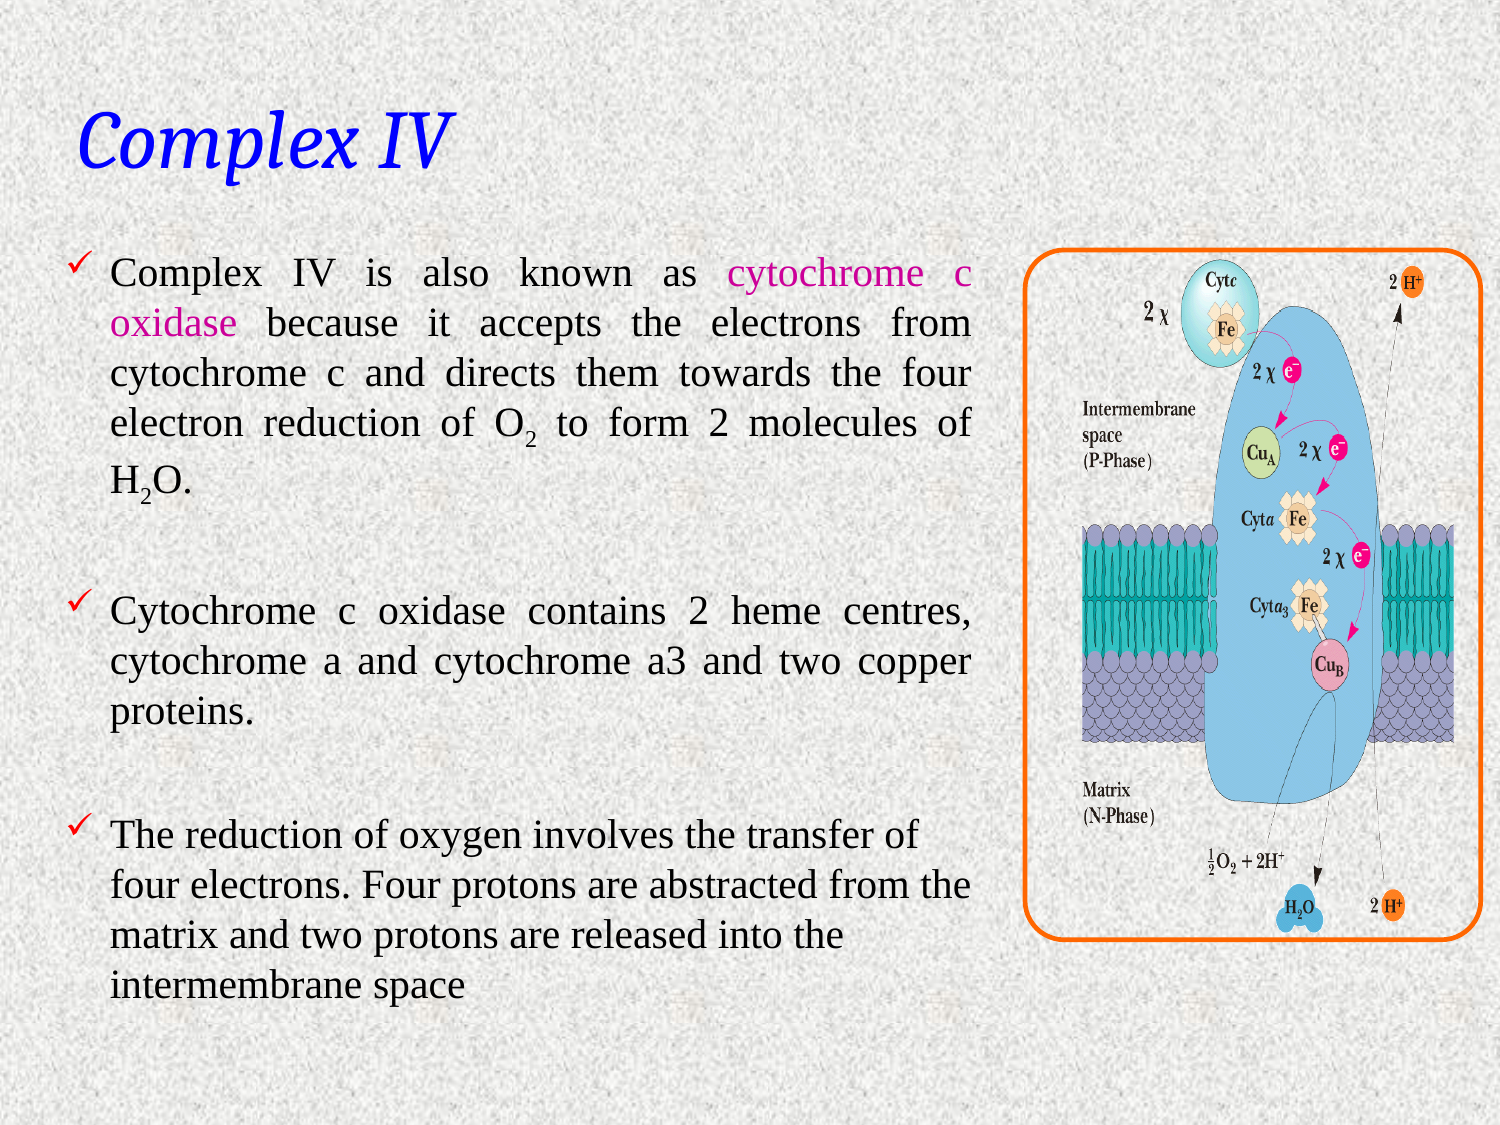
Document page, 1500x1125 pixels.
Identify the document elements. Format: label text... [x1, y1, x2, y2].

title Complex IV [62, 12, 1338, 200]
list Complex IV is also known as cytochrome c oxidase because it accepts the electrons from cytochrome c and directs them towards the four electron reduction of O2 to form 2 molecules of H2O. Cytochrome c oxidase contains 2 heme centres, cytochrome a and cytochrome a3 and two copper proteins. The reduction of oxygen involves the transfer of four electrons. Four protons are abstracted from the matrix and two protons are released into the intermembrane space [50, 237, 988, 988]
picture [0, 0, 1500, 1125]
